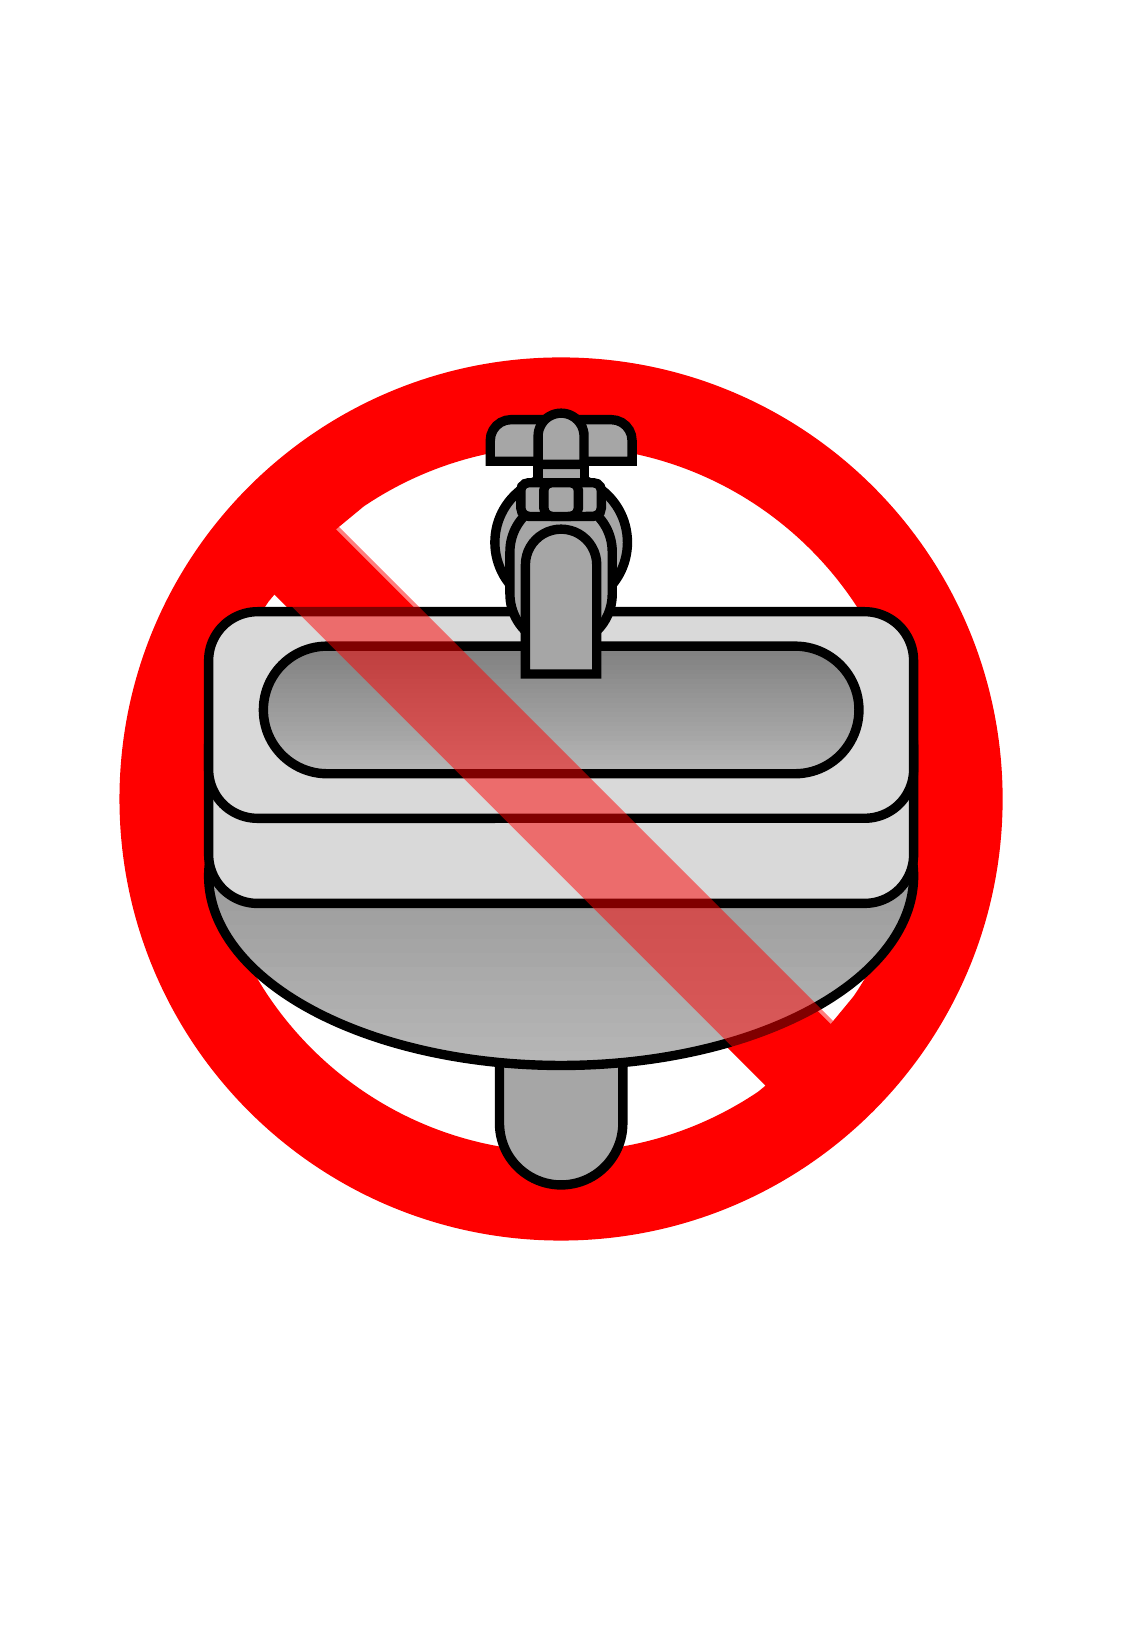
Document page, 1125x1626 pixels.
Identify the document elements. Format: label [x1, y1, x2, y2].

text_box [119, 357, 1003, 1241]
